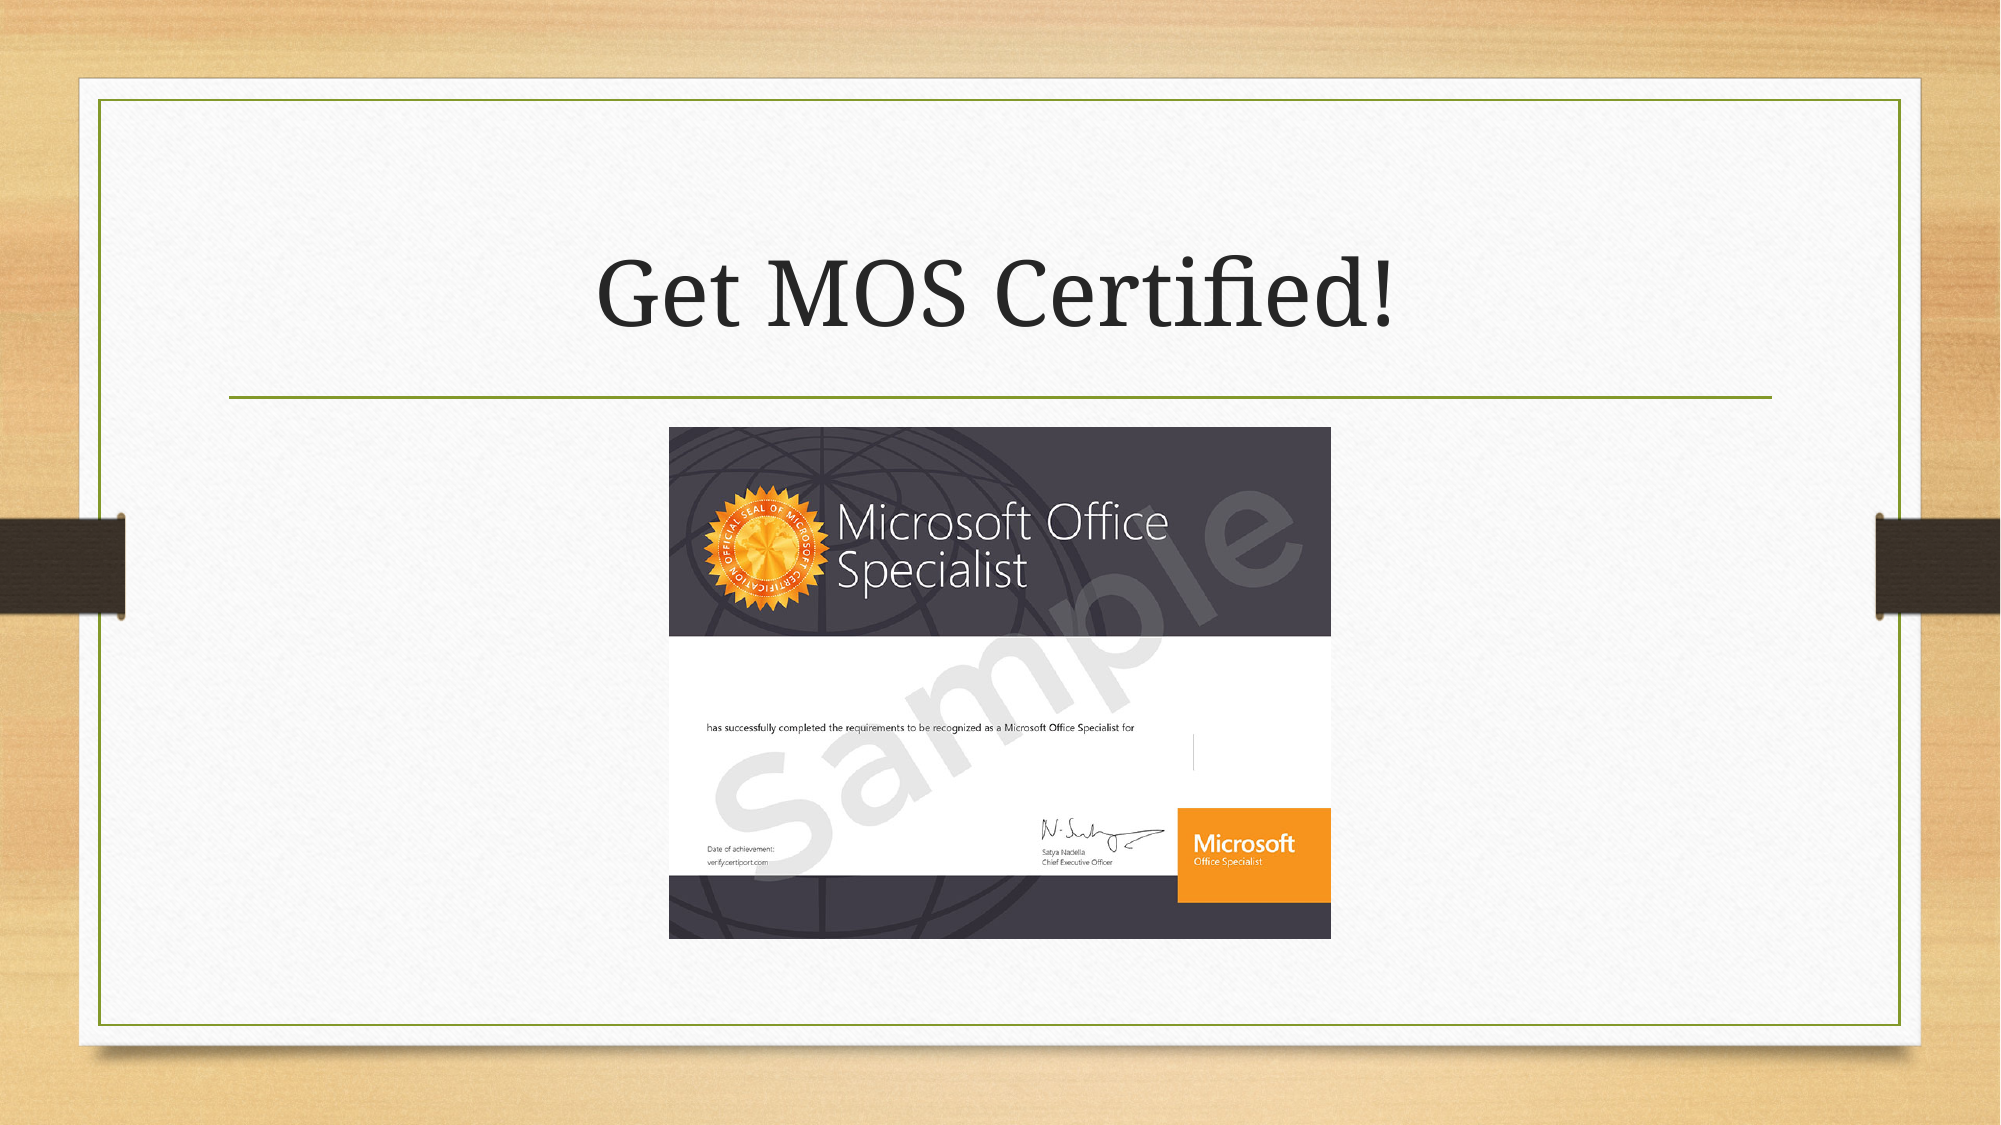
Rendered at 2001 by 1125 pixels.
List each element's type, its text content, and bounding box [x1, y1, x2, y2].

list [669, 427, 1331, 940]
title Get MOS Certified! [209, 183, 1785, 397]
picture [0, 0, 2001, 1125]
